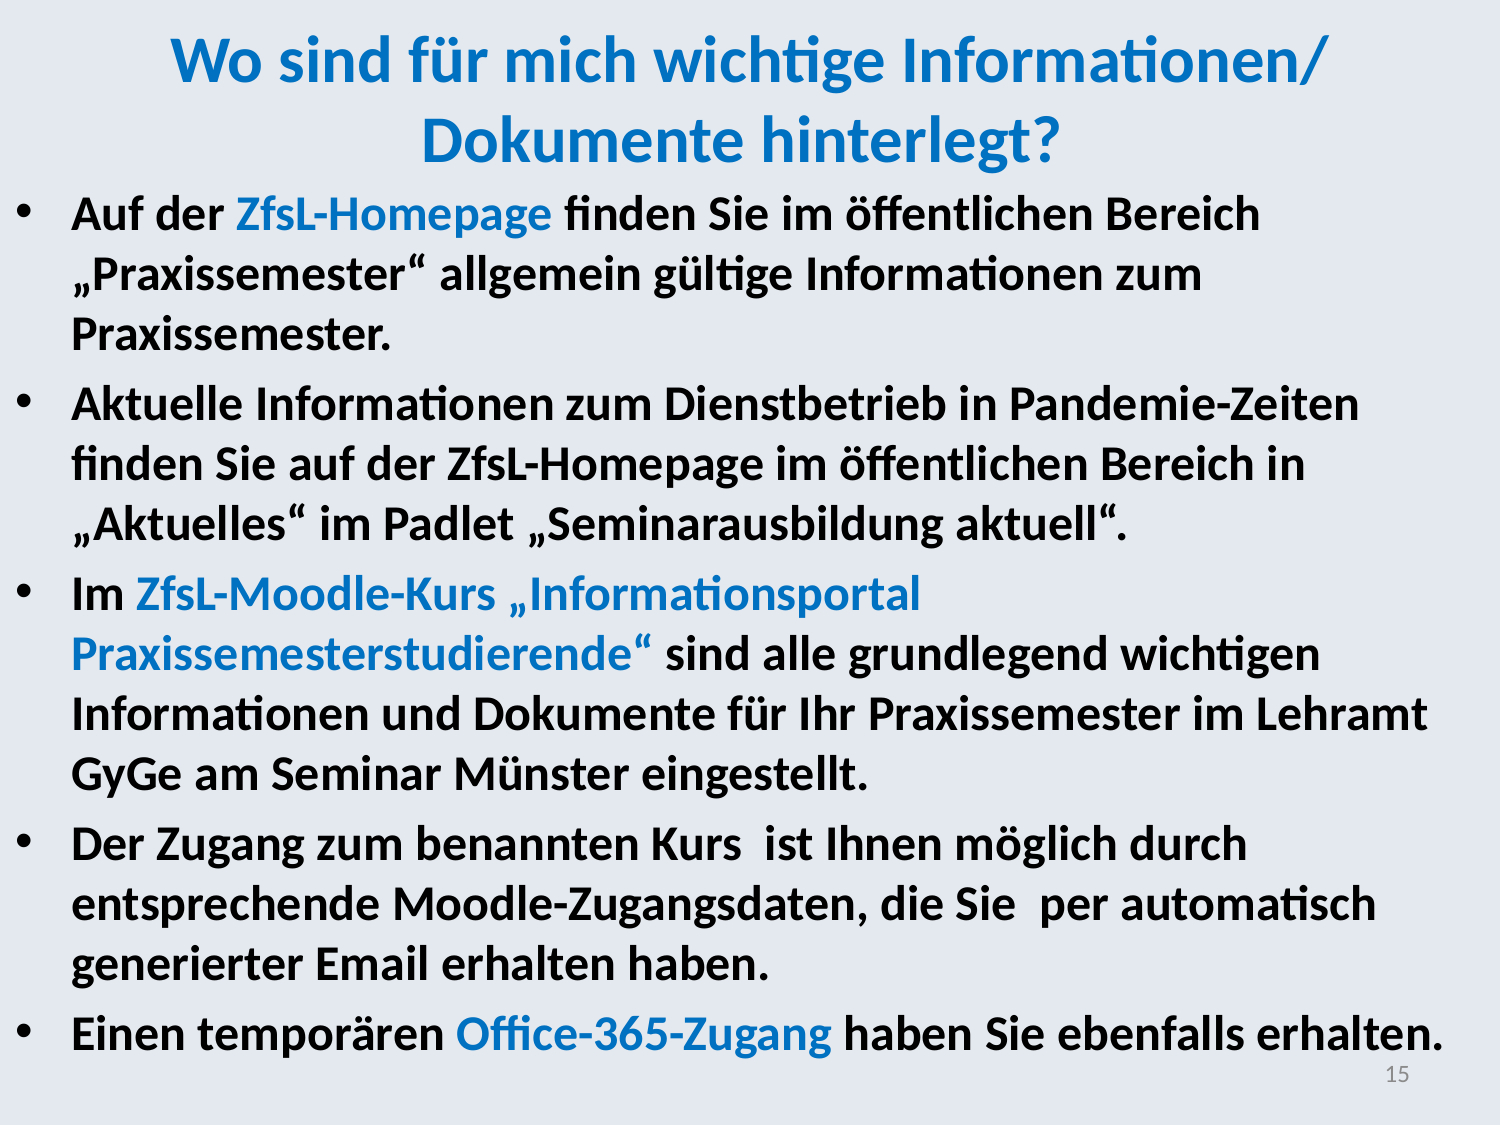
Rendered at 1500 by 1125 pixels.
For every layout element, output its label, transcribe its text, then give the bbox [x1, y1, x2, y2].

list Auf der ZfsL-Homepage finden Sie im öffentlichen Bereich „Praxissemester“ allgemein gültige Informationen zum Praxissemester. Aktuelle Informationen zum Dienstbetrieb in Pandemie-Zeiten finden Sie auf der ZfsL-Homepage im öffentlichen Bereich in „Aktuelles“ im Padlet „Seminarausbildung aktuell“. Im ZfsL-Moodle-Kurs „Informationsportal Praxissemesterstudierende“ sind alle grundlegend wichtigen Informationen und Dokumente für Ihr Praxissemester im Lehramt GyGe am Seminar Münster eingestellt. Der Zugang zum benannten Kurs ist Ihnen möglich durch entsprechende Moodle-Zugangsdaten, die Sie per automatisch generierter Email erhalten haben. Einen temporären Office-365-Zugang haben Sie ebenfalls erhalten. [0, 172, 1500, 1125]
slide_number 15 [1074, 1042, 1425, 1103]
title Wo sind für mich wichtige Informationen/ Dokumente hinterlegt? [75, 19, 1425, 172]
